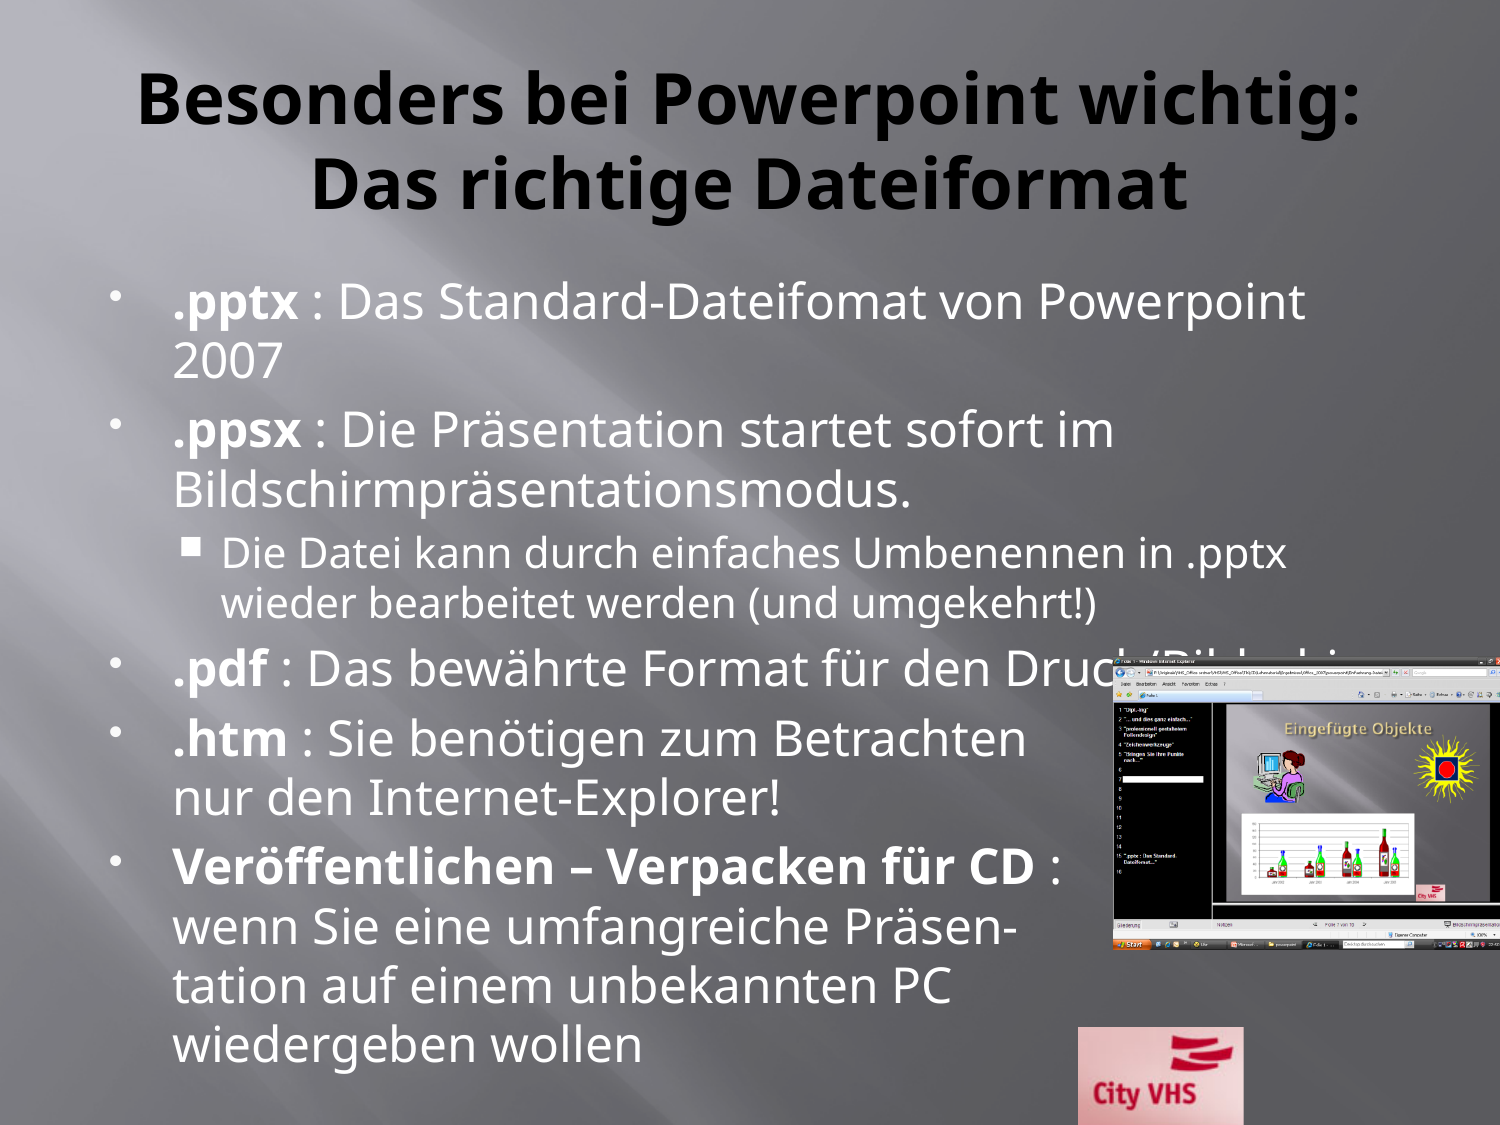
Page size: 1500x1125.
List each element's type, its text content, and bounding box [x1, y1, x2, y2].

picture [1113, 656, 1500, 950]
list .pptx : Das Standard-Dateifomat von Powerpoint 2007 .ppsx : Die Präsentation startet sofort im Bildschirmpräsentationsmodus. Die Datei kann durch einfaches Umbenennen in .pptx wieder bearbeitet werden (und umgekehrt!) .pdf : Das bewährte Format für den Druck/Bildschirm .htm : Sie benötigen zum Betrachten nur den Internet-Explorer! Veröffentlichen – Verpacken für CD : wenn Sie eine umfangreiche Präsen- tation auf einem unbekannten PC wiedergeben wollen [75, 262, 1425, 1125]
title Besonders bei Powerpoint wichtig: Das richtige Dateiformat [75, 45, 1425, 233]
